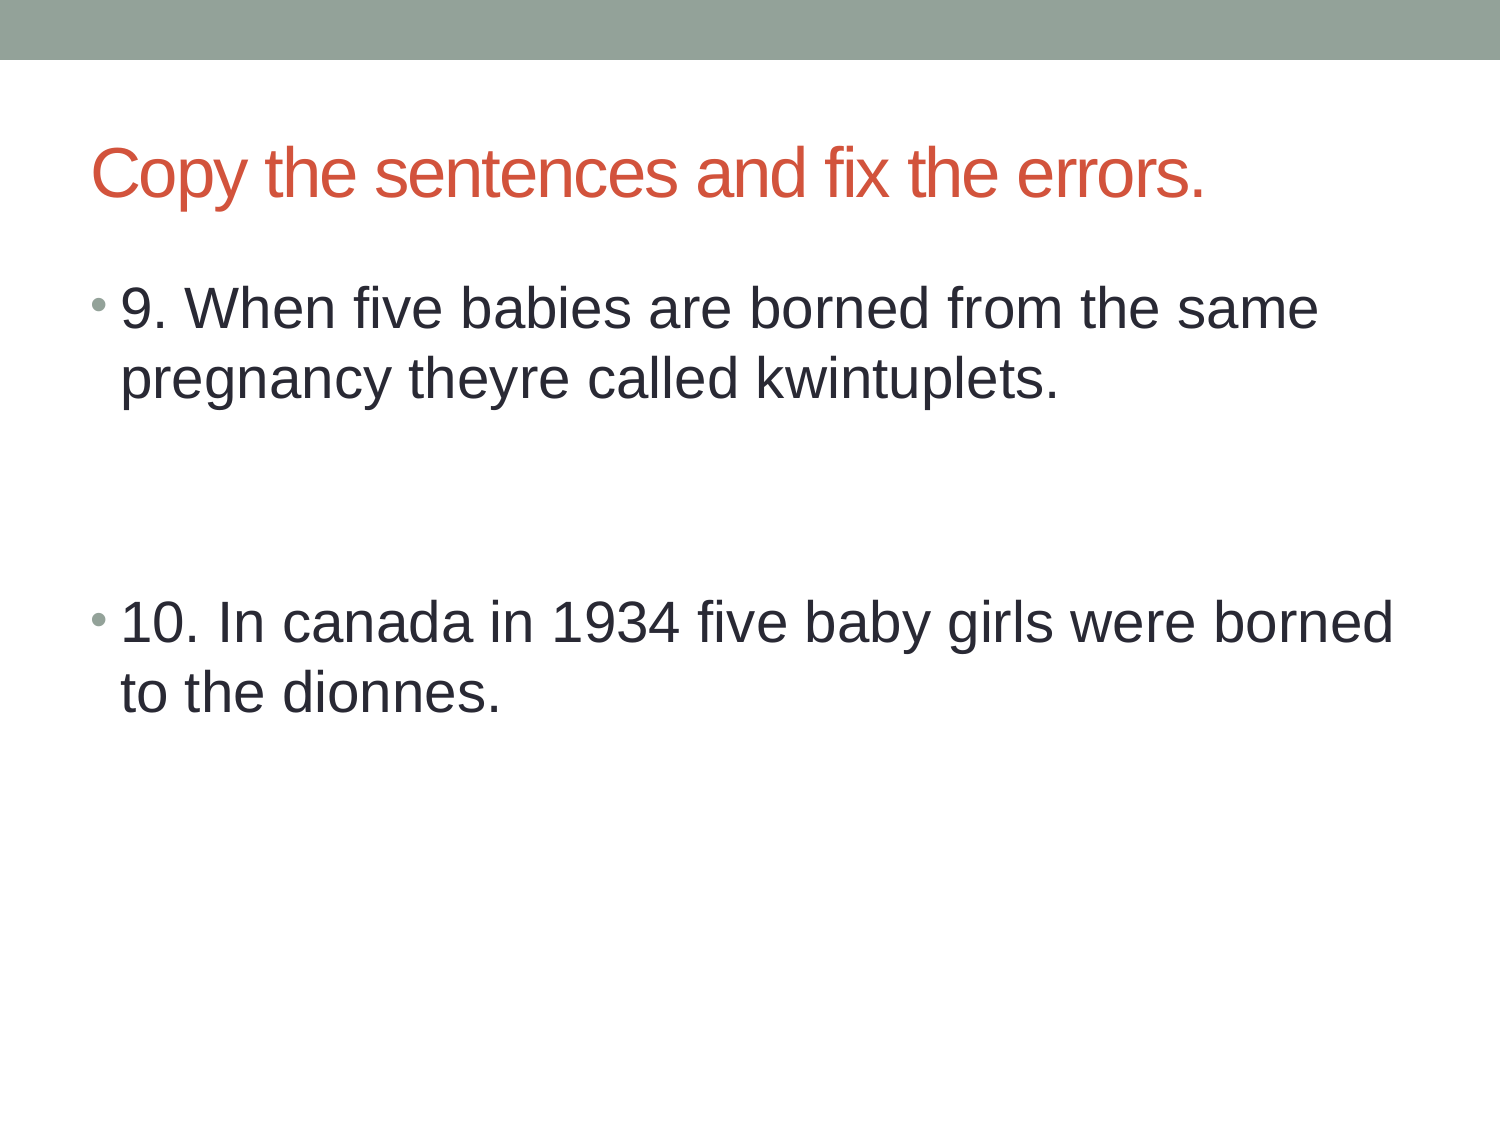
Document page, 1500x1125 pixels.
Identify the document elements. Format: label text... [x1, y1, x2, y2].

list 9. When five babies are borned from the same pregnancy theyre called kwintuplets. 10. In canada in 1934 five baby girls were borned to the dionnes. [75, 262, 1425, 1063]
title Copy the sentences and fix the errors. [75, 87, 1425, 250]
